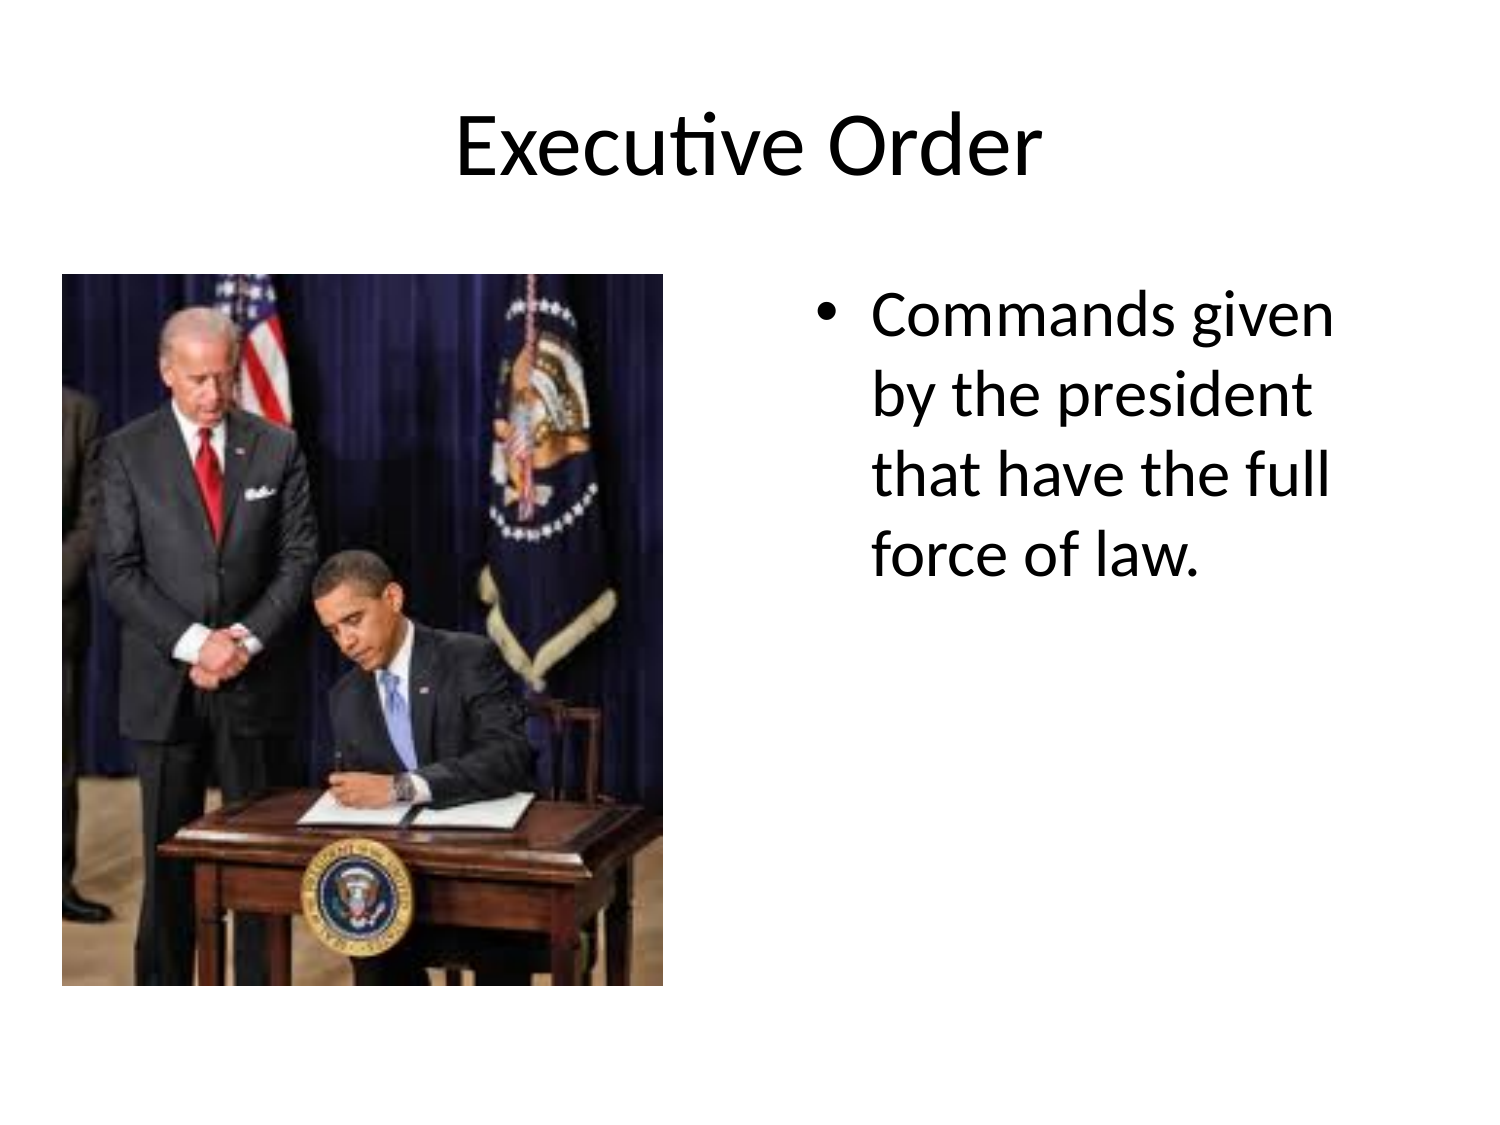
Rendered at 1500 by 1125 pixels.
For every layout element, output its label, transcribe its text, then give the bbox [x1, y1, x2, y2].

picture [62, 274, 663, 986]
list Commands given by the president that have the full force of law. [800, 262, 1425, 1005]
title Executive Order [75, 45, 1425, 233]
